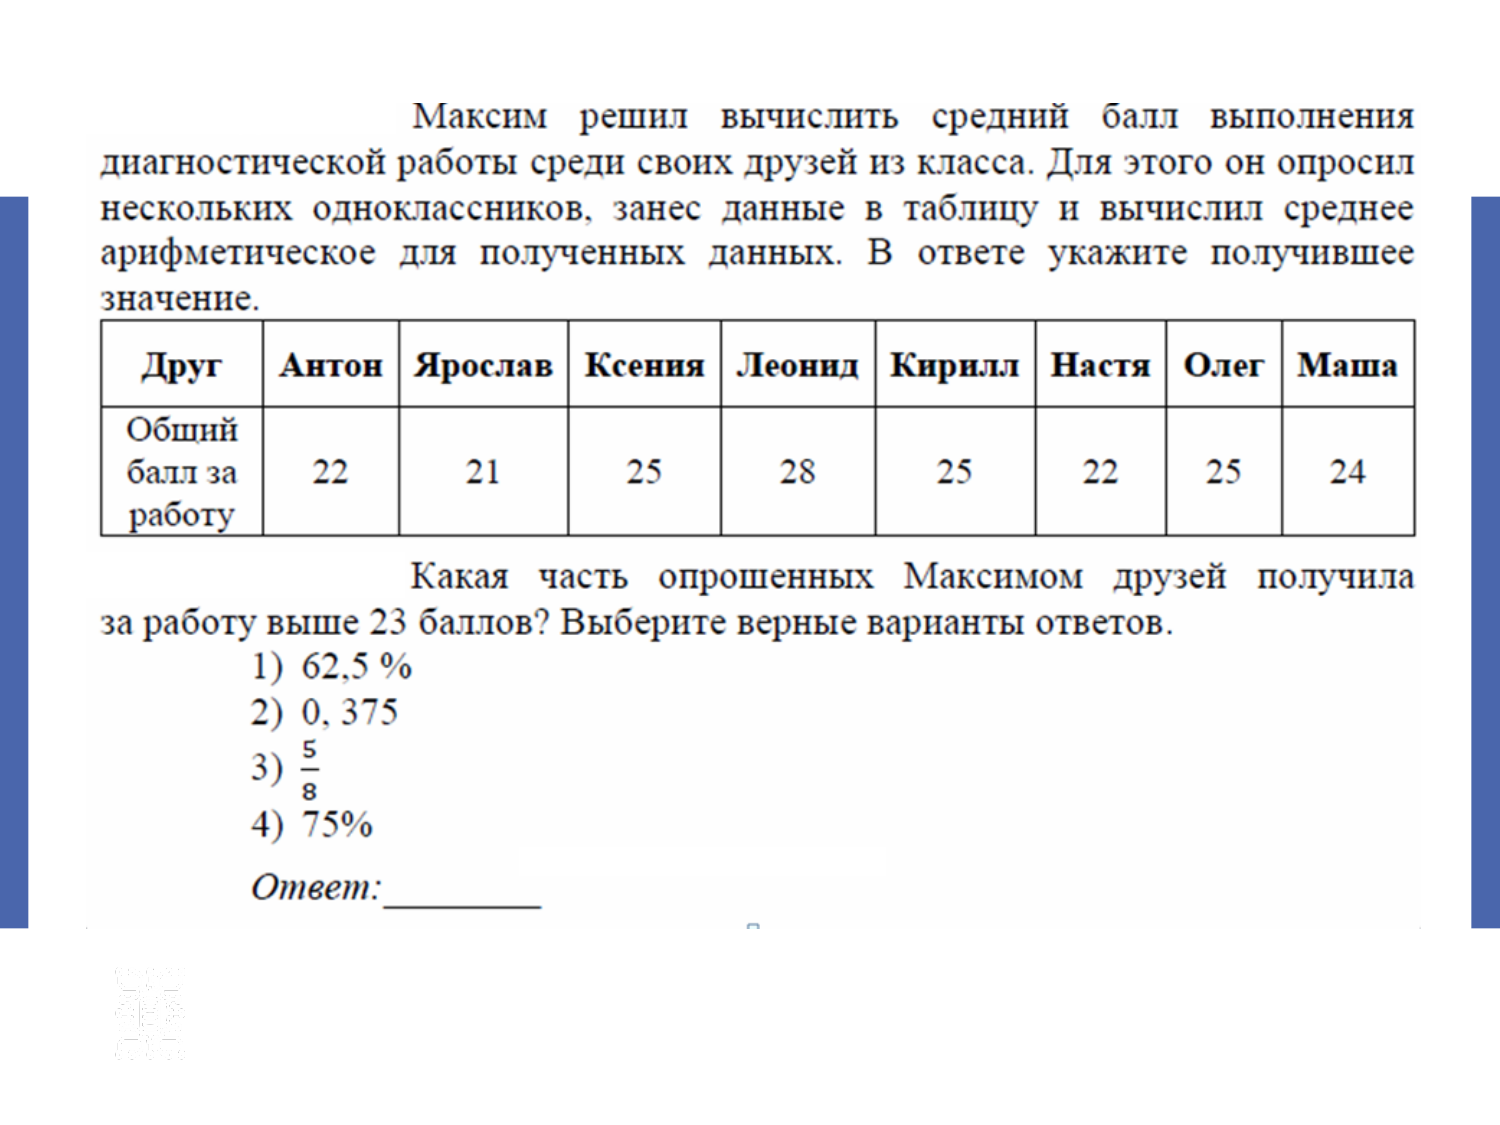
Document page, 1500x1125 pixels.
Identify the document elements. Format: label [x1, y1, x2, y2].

text_box [0, 196, 29, 929]
picture [113, 964, 187, 1062]
text_box [1470, 196, 1500, 929]
picture [86, 103, 1421, 929]
